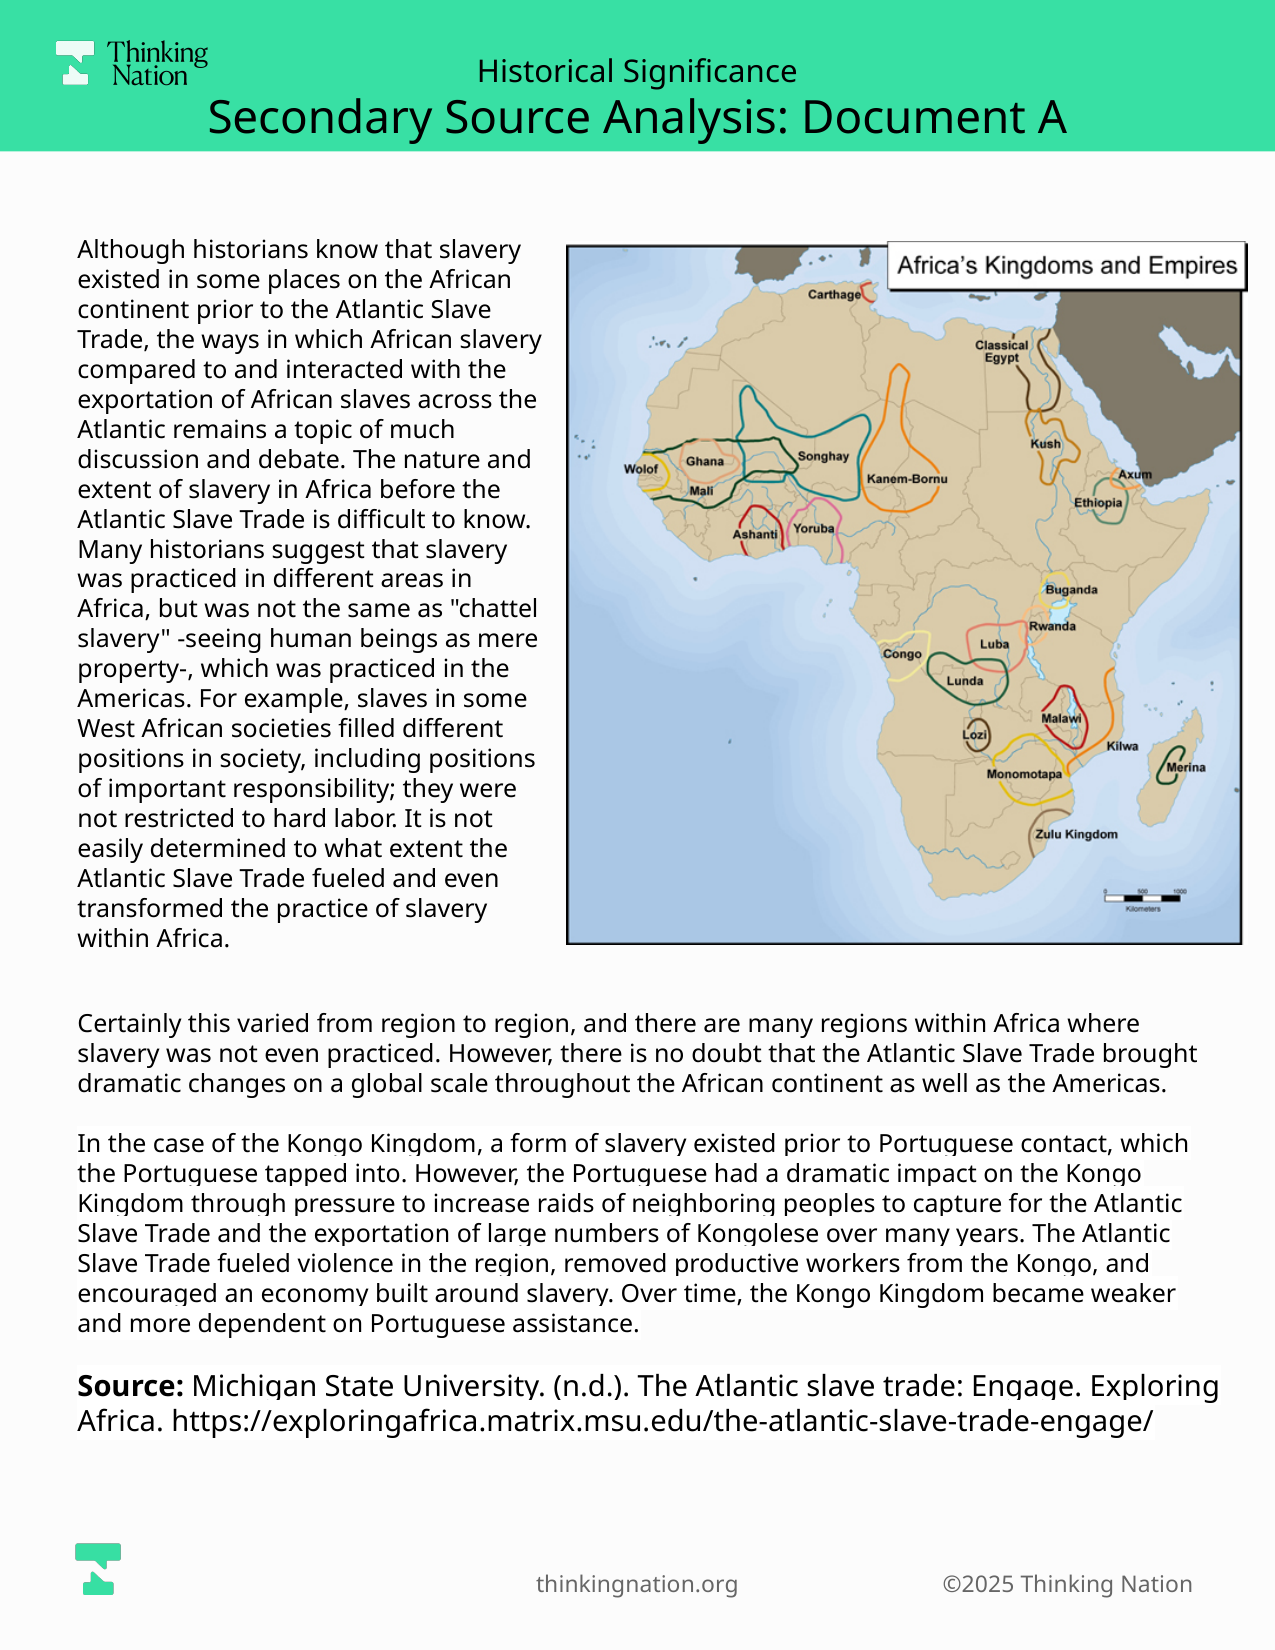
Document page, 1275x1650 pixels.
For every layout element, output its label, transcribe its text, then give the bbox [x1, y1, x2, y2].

text_box Historical Significance Secondary Source Analysis: Document A [0, 0, 1275, 152]
text_box Certainly this varied from region to region, and there are many regions within Africa where slavery was not even practiced. However, there is no doubt that the Atlantic Slave Trade brought dramatic changes on a global scale throughout the African continent as well as the Americas. In the case of the Kongo Kingdom, a form of slavery existed prior to Portuguese contact, which the Portuguese tapped into. However, the Portuguese had a dramatic impact on the Kongo Kingdom through pressure to increase raids of neighboring peoples to capture for the Atlantic Slave Trade and the exportation of large numbers of Kongolese over many years. The Atlantic Slave Trade fueled violence in the region, removed productive workers from the Kongo, and encouraged an economy built around slavery. Over time, the Kongo Kingdom became weaker and more dependent on Portuguese assistance. Source: Michigan State University. (n.d.). The Atlantic slave trade: Engage. Exploring Africa. https://exploringafrica.matrix.msu.edu/the-atlantic-slave-trade-engage/ [62, 992, 1242, 1452]
text_box ©2025 Thinking Nation [907, 1553, 1210, 1605]
text_box Although historians know that slavery existed in some places on the African continent prior to the Atlantic Slave Trade, the ways in which African slavery compared to and interacted with the exportation of African slaves across the Atlantic remains a topic of much discussion and debate. The nature and extent of slavery in Africa before the Atlantic Slave Trade is difficult to know. Many historians suggest that slavery was practiced in different areas in Africa, but was not the same as "chattel slavery" -seeing human beings as mere property-, which was practiced in the Americas. For example, slaves in some West African societies filled different positions in society, including positions of important responsibility; they were not restricted to hard labor. It is not easily determined to what extent the Atlantic Slave Trade fueled and even transformed the practice of slavery within Africa. [62, 218, 567, 992]
picture [62, 1533, 134, 1605]
text_box thinkingnation.org [486, 1553, 789, 1605]
picture [566, 240, 1249, 946]
picture [38, 26, 213, 99]
